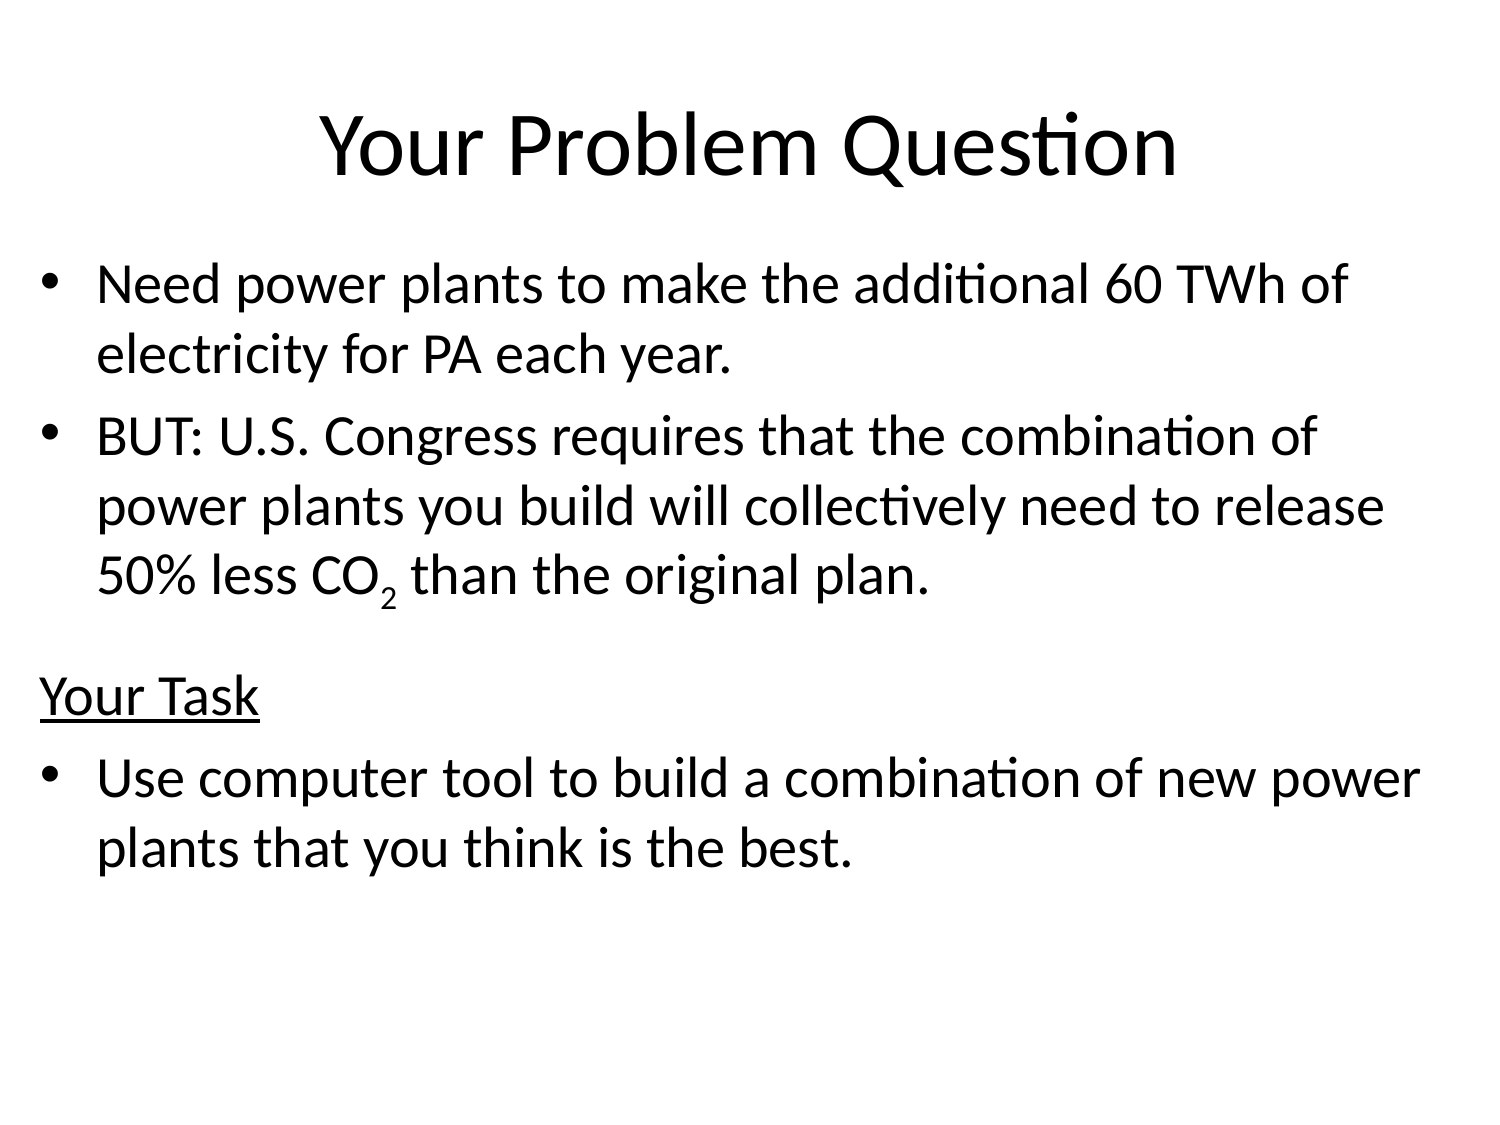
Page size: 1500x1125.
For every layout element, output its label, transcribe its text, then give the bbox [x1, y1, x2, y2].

list Need power plants to make the additional 60 TWh of electricity for PA each year. BUT: U.S. Congress requires that the combination of power plants you build will collectively need to release 50% less CO2 than the original plan. Your Task Use computer tool to build a combination of new power plants that you think is the best. [24, 237, 1475, 1005]
title Your Problem Question [75, 45, 1425, 233]
